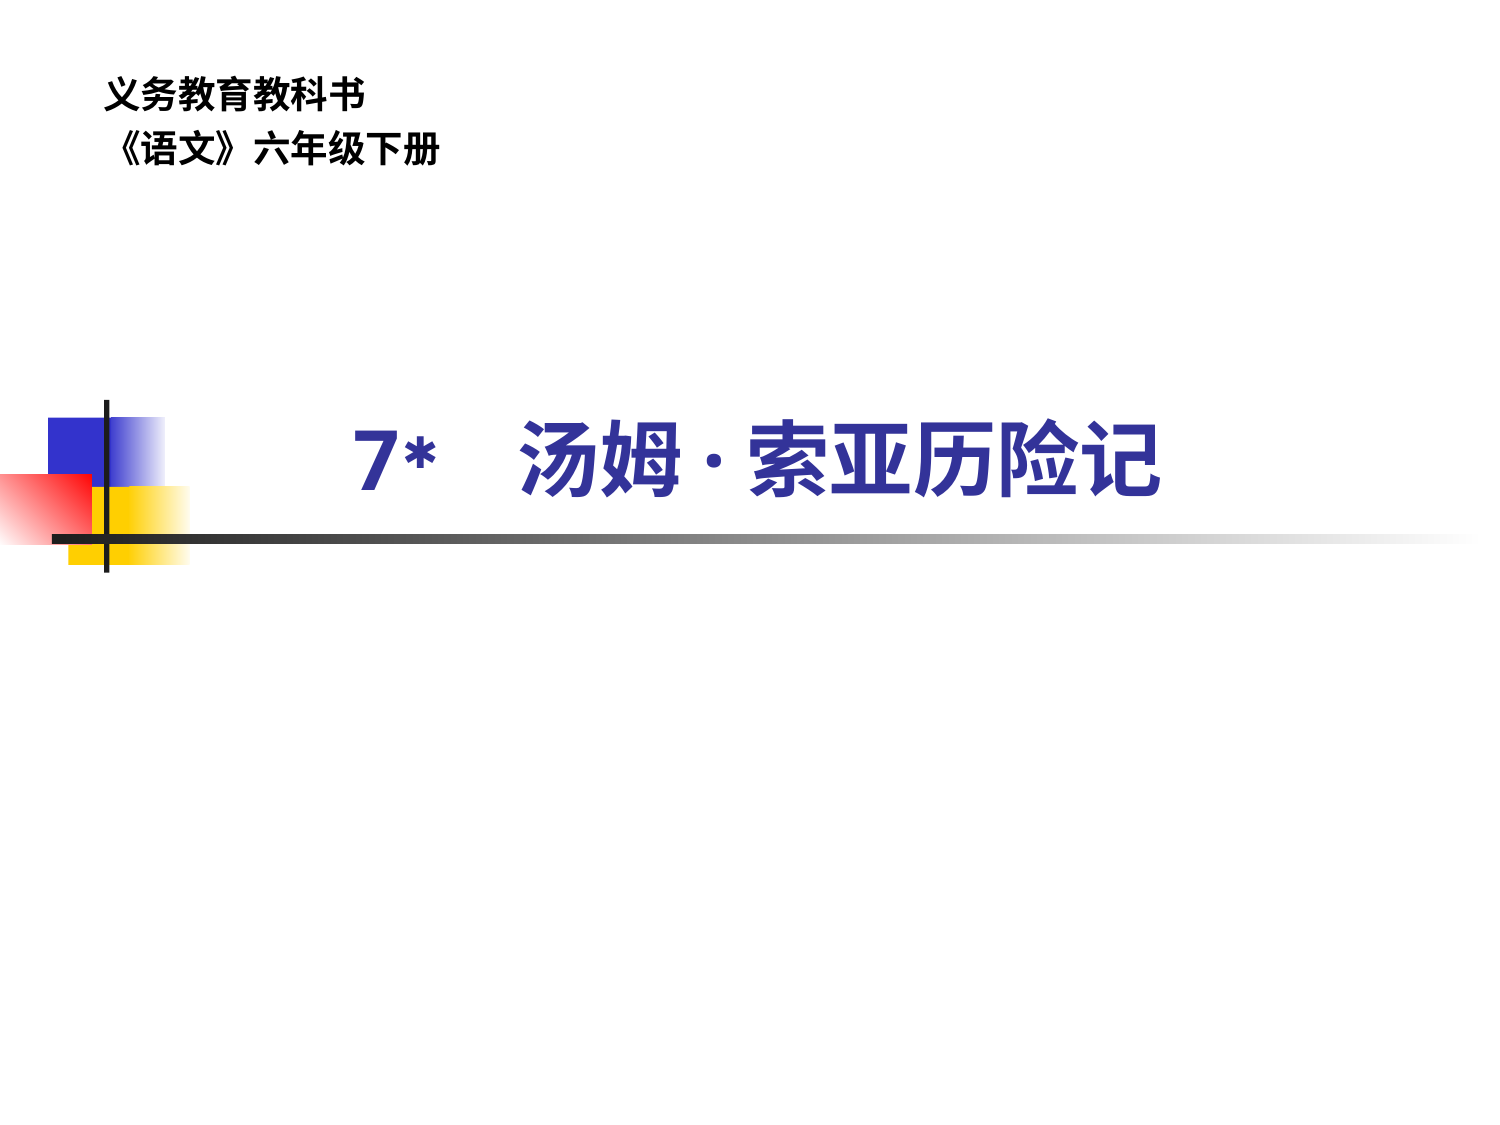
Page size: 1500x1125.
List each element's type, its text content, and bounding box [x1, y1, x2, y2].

title 7✱ 汤姆·索亚历险记 [162, 274, 1353, 516]
text_box 义务教育教科书 《语文》六年级下册 [88, 54, 662, 178]
